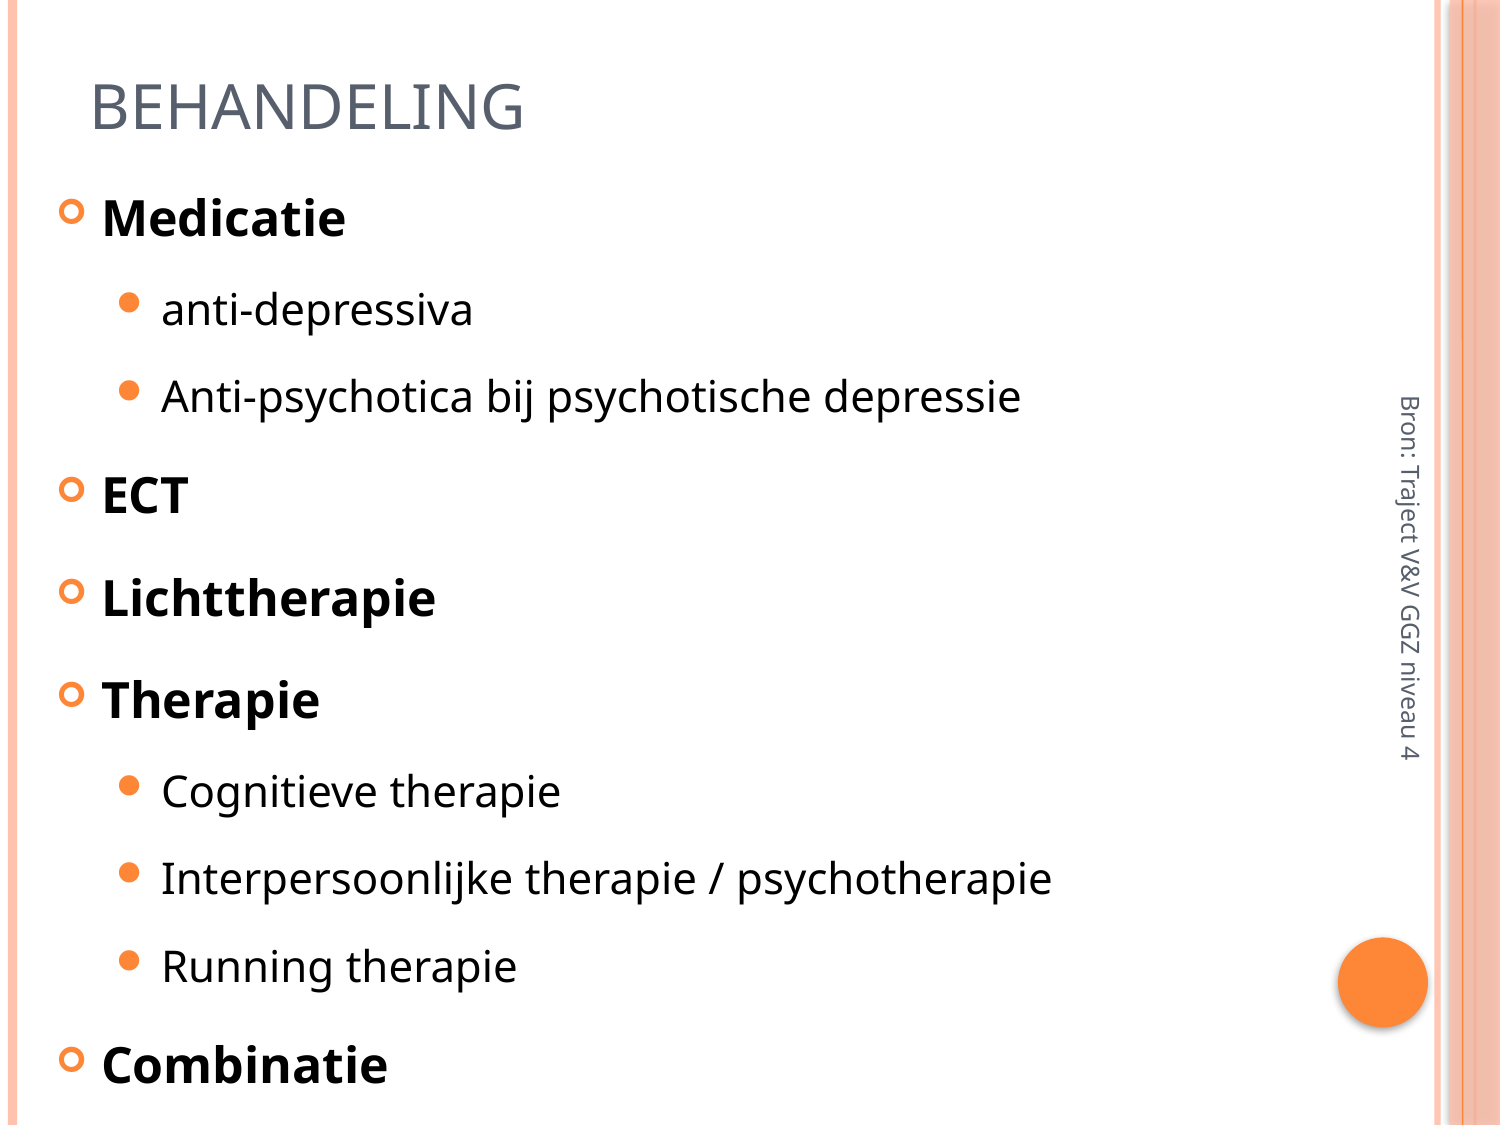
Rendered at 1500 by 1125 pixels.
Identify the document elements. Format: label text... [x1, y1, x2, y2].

footer Bron: Traject V&V GGZ niveau 4 [1379, 380, 1440, 906]
title Behandeling [75, 45, 1300, 149]
list Medicatie anti-depressiva Anti-psychotica bij psychotische depressie ECT Lichttherapie Therapie Cognitieve therapie Interpersoonlijke therapie / psychotherapie Running therapie Combinatie [41, 149, 1388, 1125]
